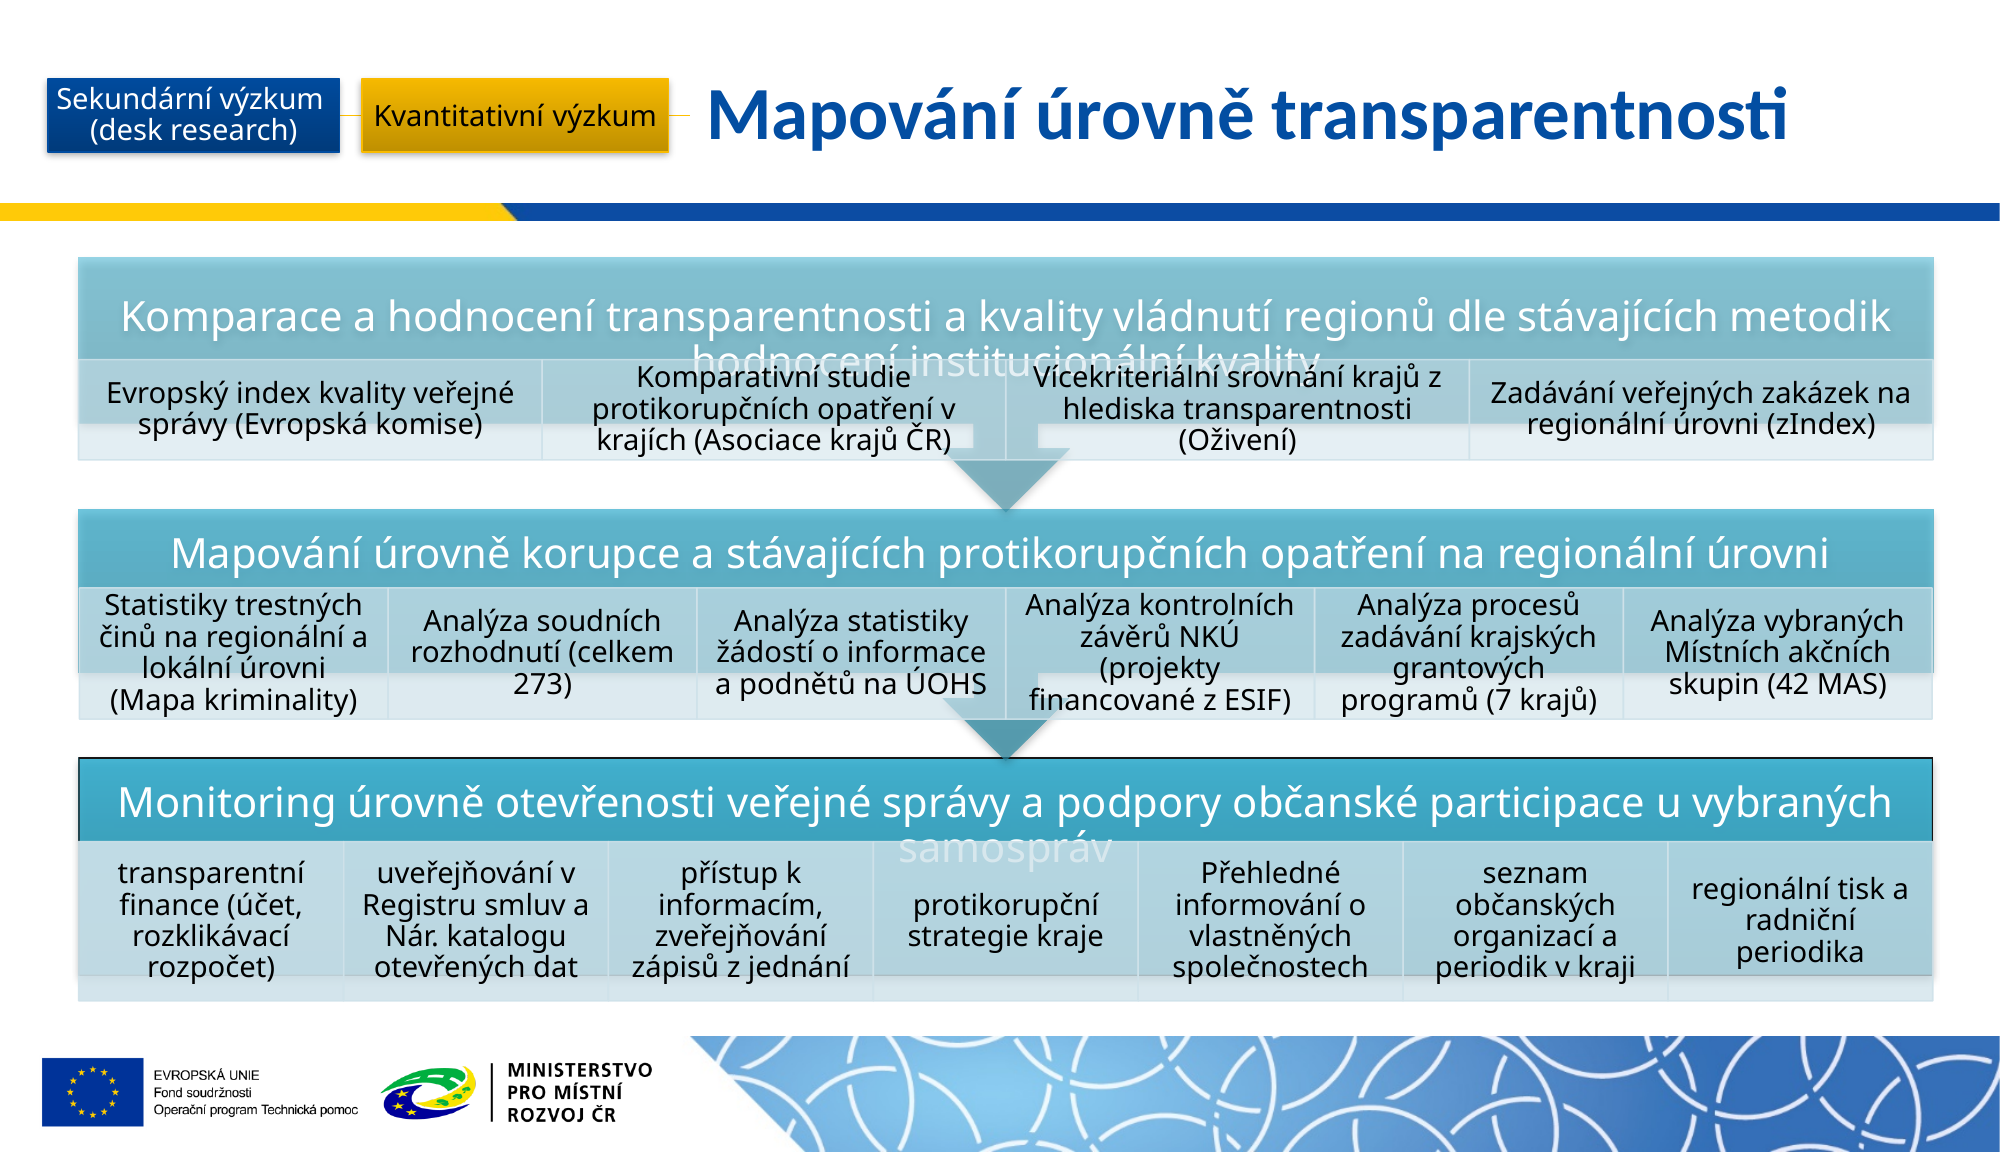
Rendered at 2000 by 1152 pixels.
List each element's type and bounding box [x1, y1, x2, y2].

picture [680, 1036, 2000, 1152]
text_box [78, 256, 1934, 1002]
text_box [47, 44, 1957, 187]
picture [0, 203, 2000, 221]
picture [19, 1035, 674, 1149]
